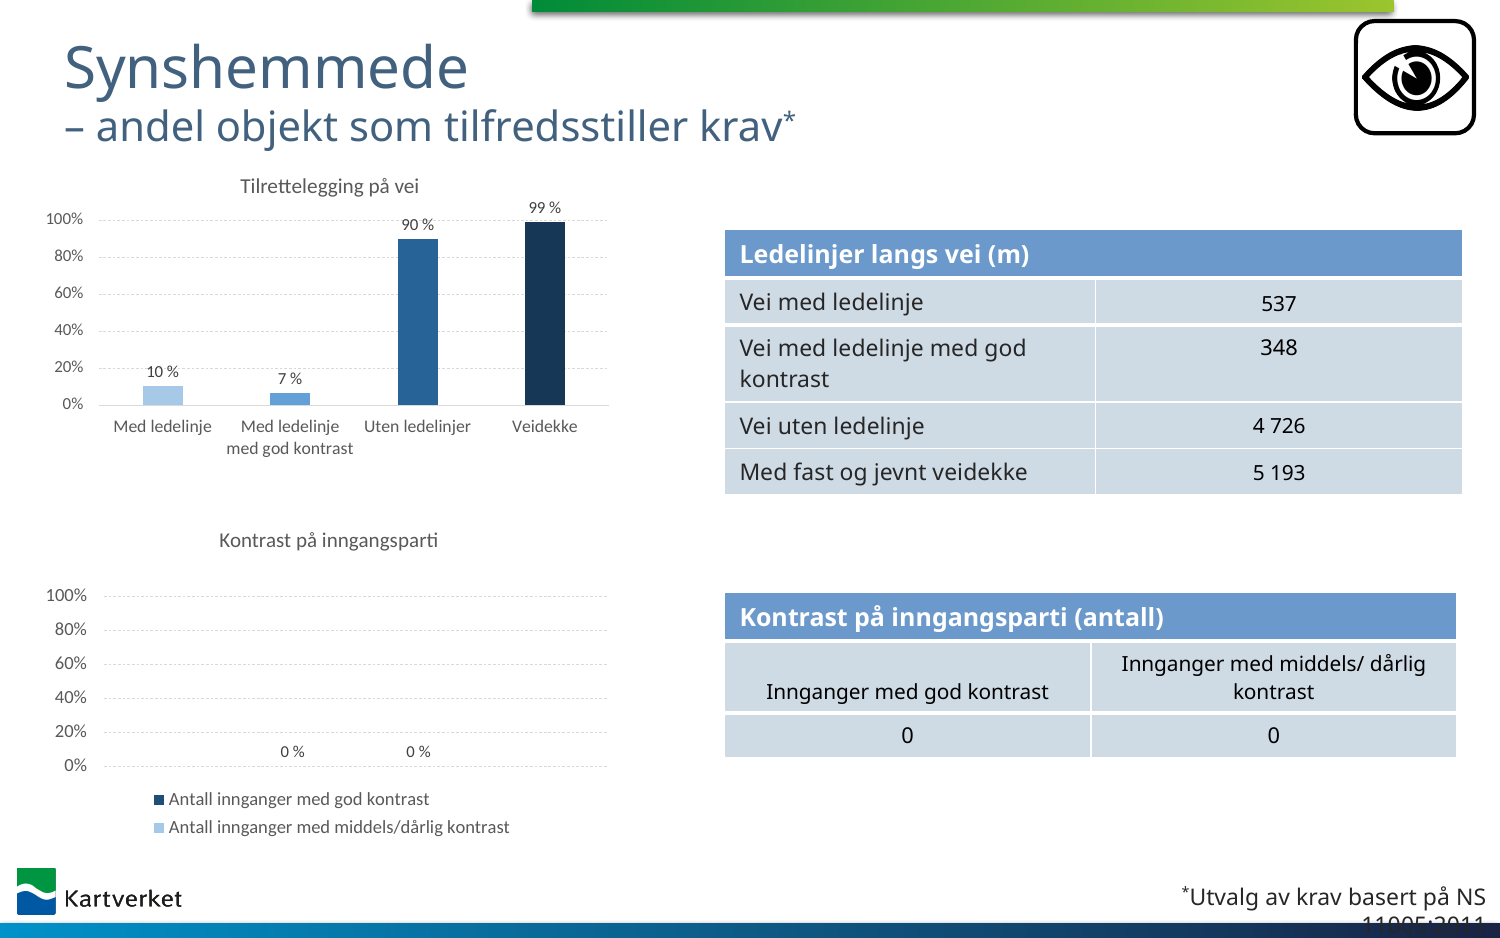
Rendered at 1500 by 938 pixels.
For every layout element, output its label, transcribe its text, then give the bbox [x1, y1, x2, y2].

table_cell 0 [1092, 715, 1456, 757]
table_cell Innganger med god kontrast [725, 643, 1090, 711]
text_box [1355, 20, 1475, 134]
table_cell Med fast og jevnt veidekke [725, 449, 1095, 494]
table_cell Innganger med middels/ dårlig kontrast [1092, 643, 1456, 711]
table_cell 0 [725, 715, 1090, 757]
table_cell Vei uten ledelinje [725, 403, 1095, 448]
picture [41, 166, 619, 492]
table_cell Vei med ledelinje med god kontrast [725, 327, 1095, 401]
text_box *Utvalg av krav basert på NS 11005:2011 [1068, 873, 1500, 938]
table_header Kontrast på inngangsparti (antall) [725, 593, 1456, 639]
table_cell 537 [1096, 280, 1462, 323]
text_box Synshemmede – andel objekt som tilfredsstiller krav* [49, 24, 1431, 158]
table_header Ledelinjer langs vei (m) [725, 230, 1462, 276]
table_cell Vei med ledelinje [725, 280, 1095, 323]
picture [41, 520, 617, 846]
table_cell 5 193 [1096, 449, 1462, 494]
table_cell 4 726 [1096, 403, 1462, 448]
table_cell 348 [1096, 327, 1462, 401]
